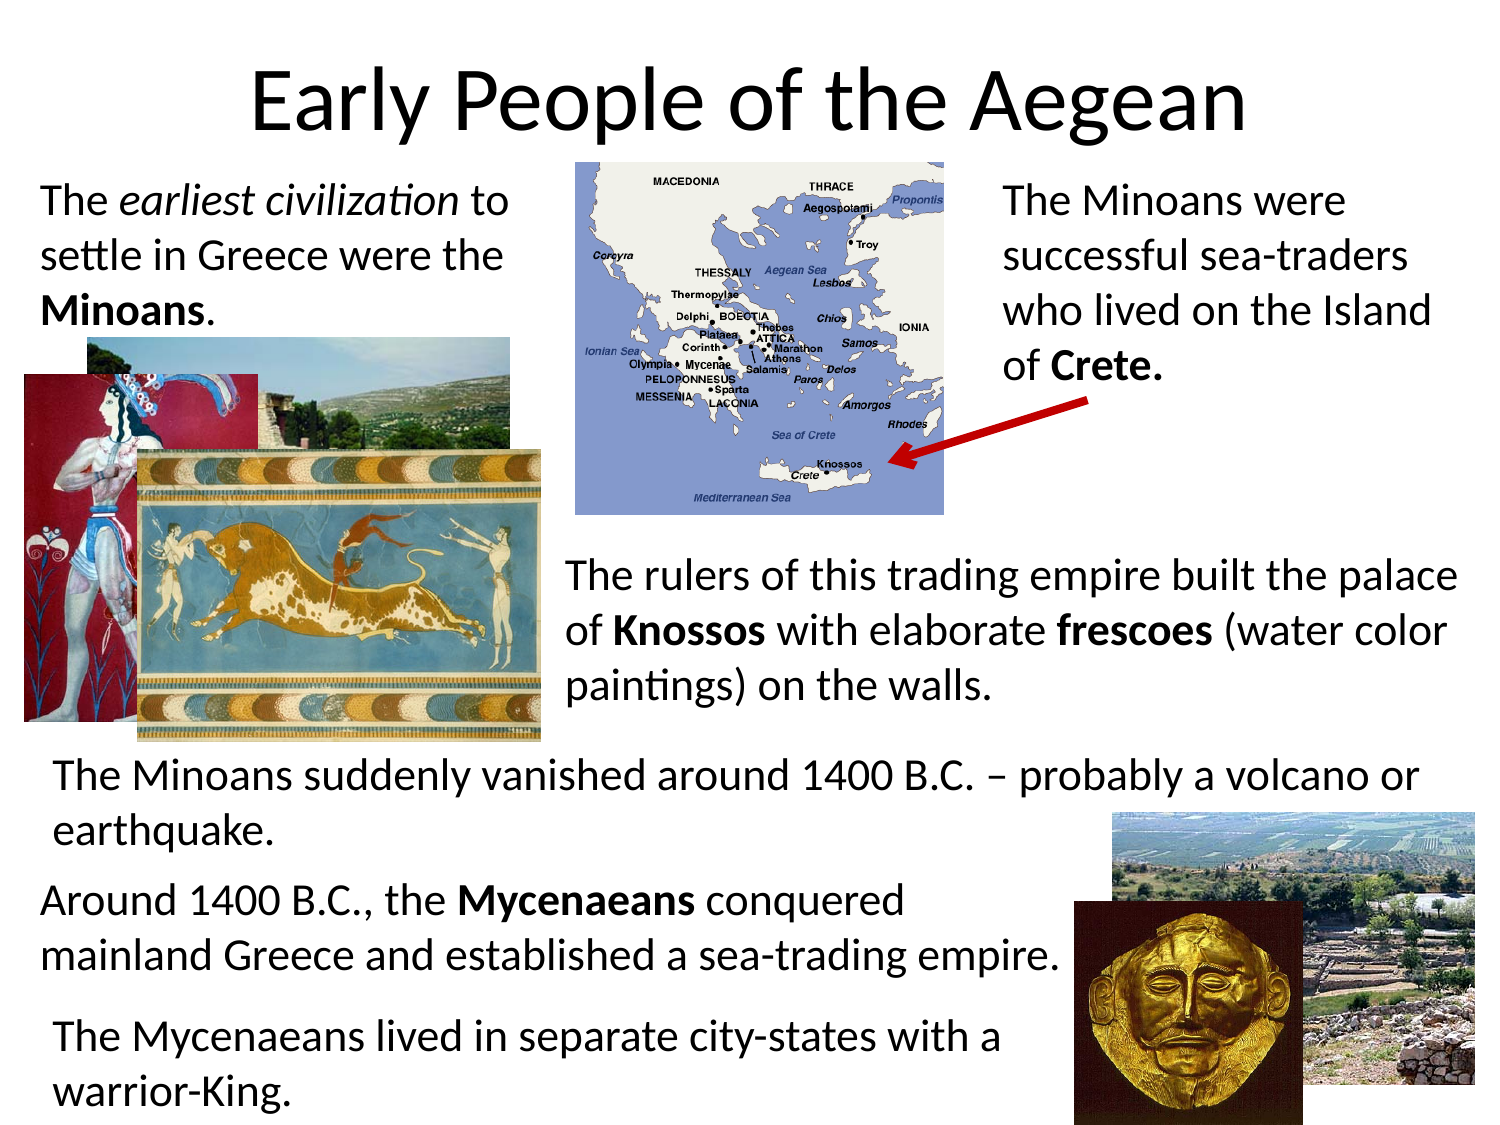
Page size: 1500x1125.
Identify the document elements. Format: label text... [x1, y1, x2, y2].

text_box The rulers of this trading empire built the palace of Knossos with elaborate frescoes (water color paintings) on the walls. [549, 537, 1500, 718]
text_box The Minoans suddenly vanished around 1400 B.C. – probably a volcano or earthquake. [37, 737, 1450, 863]
text_box The earliest civilization to settle in Greece were the Minoans. [24, 162, 572, 343]
picture [24, 337, 541, 742]
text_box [887, 399, 1088, 463]
picture [1074, 812, 1476, 1125]
text_box The Minoans were successful sea-traders who lived on the Island of Crete. [987, 162, 1475, 398]
text_box Around 1400 B.C., the Mycenaeans conquered mainland Greece and established a sea-trading empire. [24, 862, 1100, 988]
title Early People of the Aegean [75, 0, 1425, 188]
picture [574, 162, 944, 515]
text_box The Mycenaeans lived in separate city-states with a warrior-King. [37, 998, 1050, 1124]
